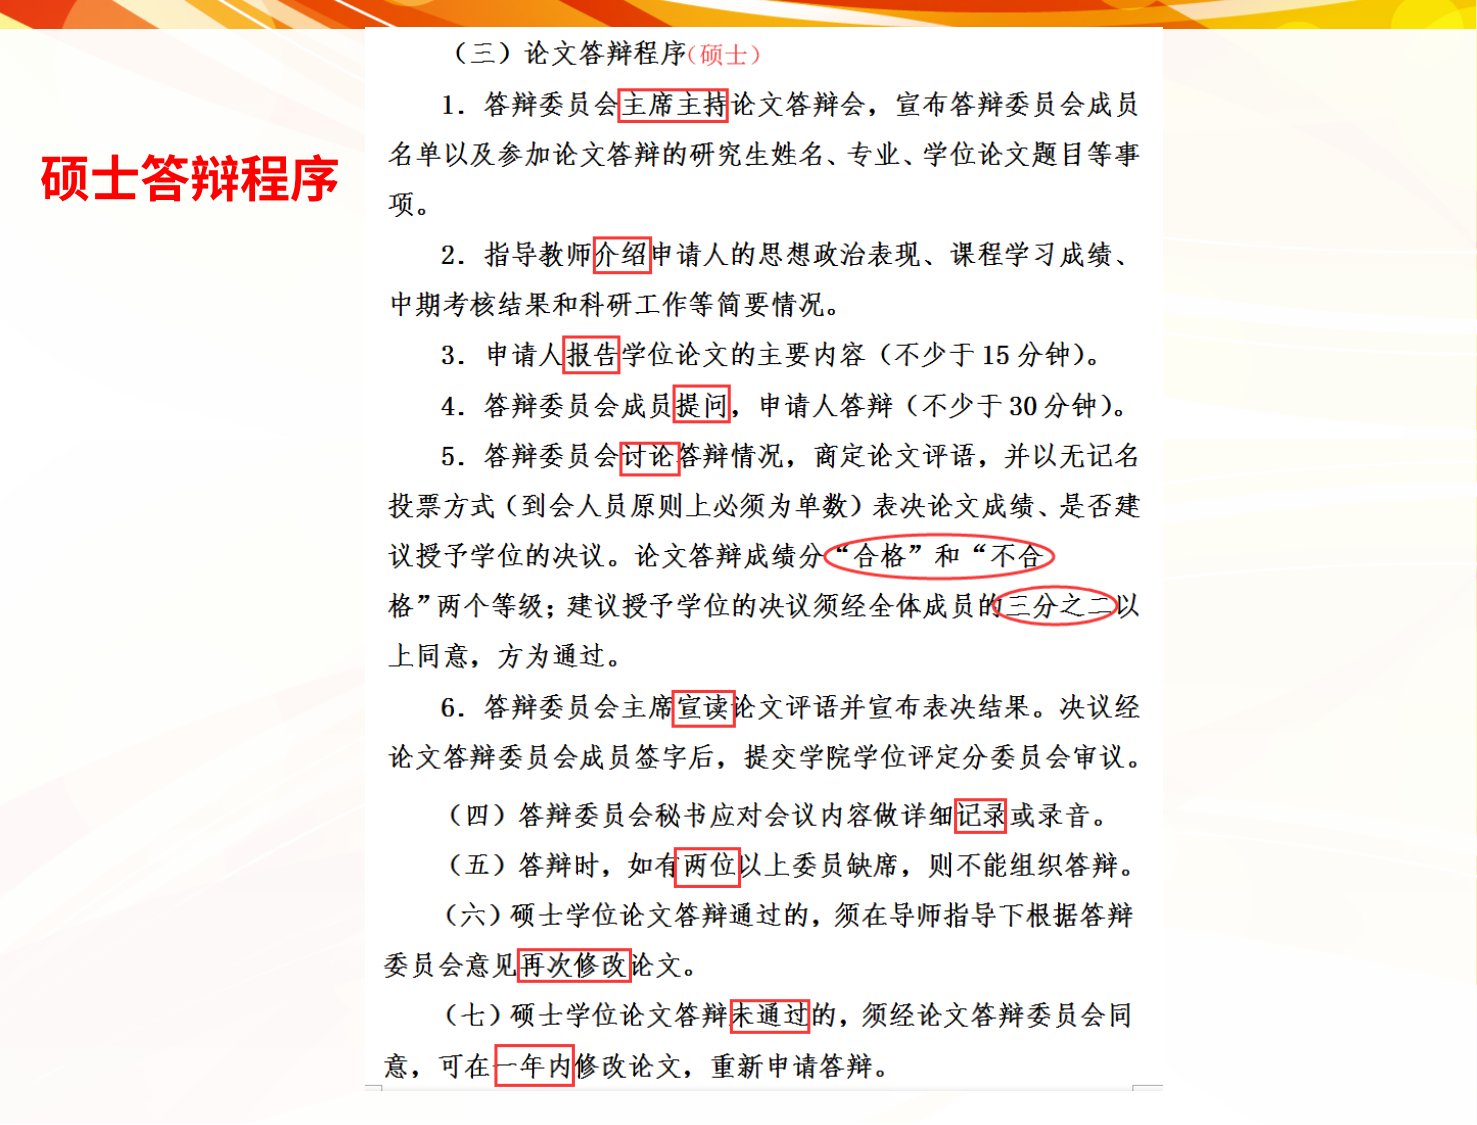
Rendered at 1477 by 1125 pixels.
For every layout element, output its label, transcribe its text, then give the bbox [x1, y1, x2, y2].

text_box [364, 27, 1163, 1091]
text_box 硕士答辩程序 [25, 121, 364, 215]
picture [0, 0, 1477, 29]
